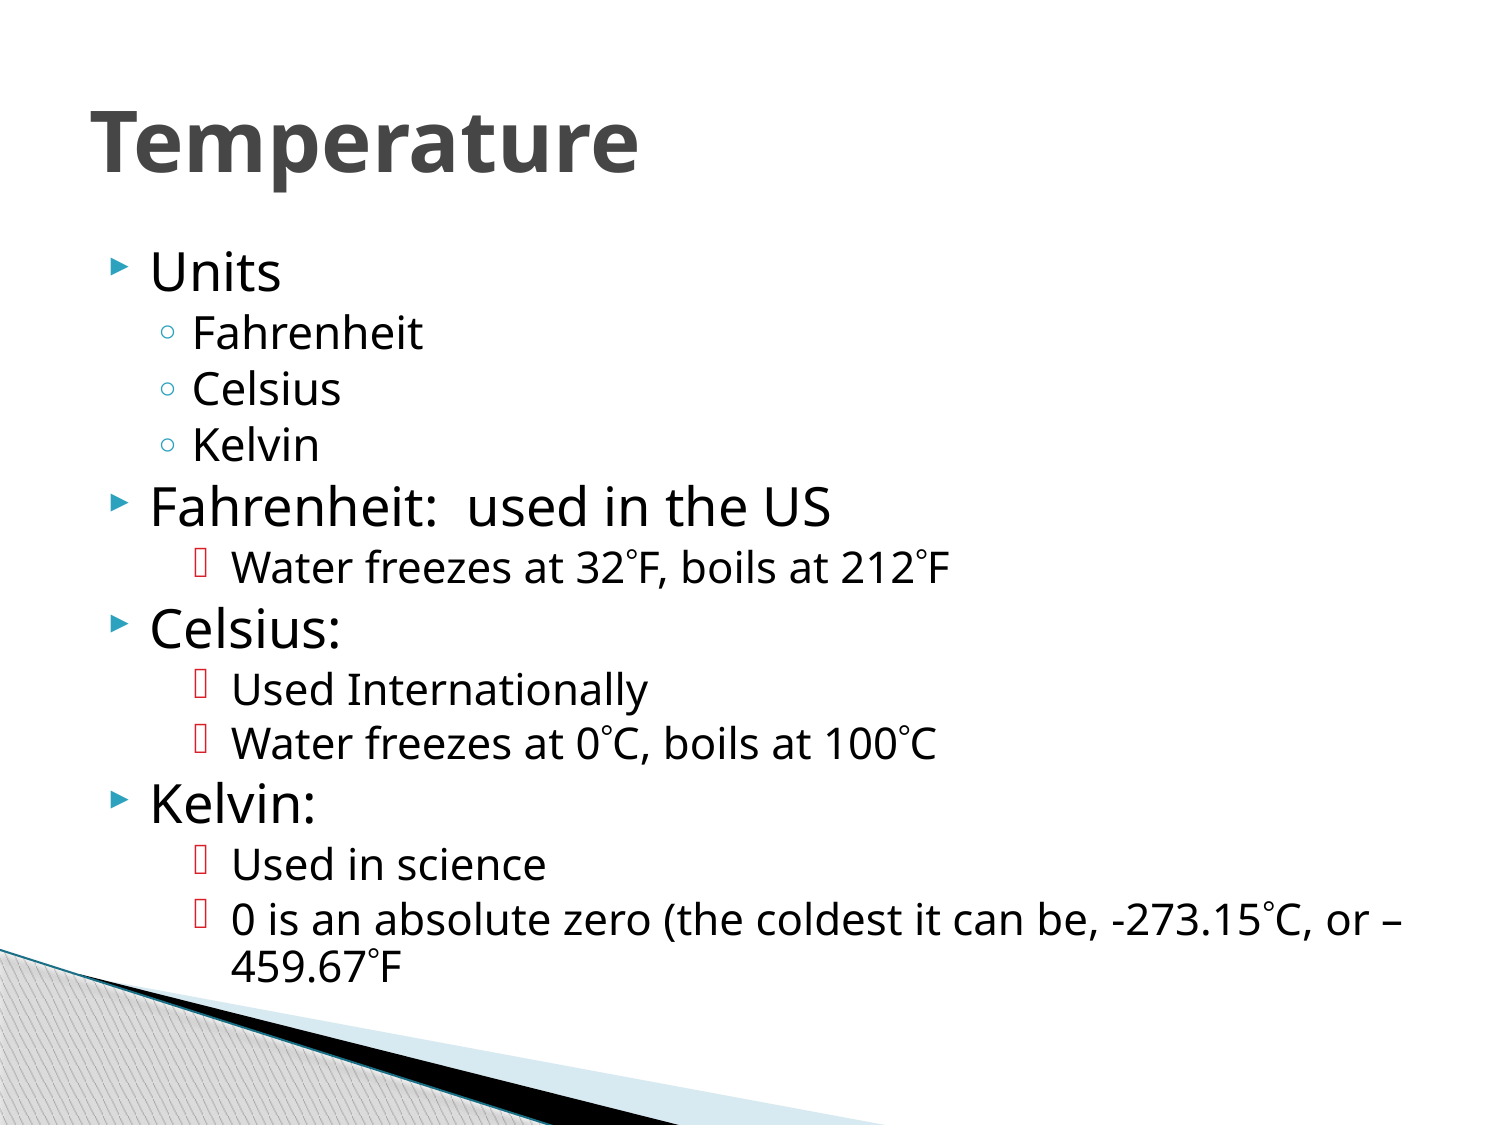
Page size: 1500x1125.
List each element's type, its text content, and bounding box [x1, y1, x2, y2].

list Units Fahrenheit Celsius Kelvin Fahrenheit: used in the US Water freezes at 32F, boils at 212F Celsius: Used Internationally Water freezes at 0C, boils at 100C Kelvin: Used in science 0 is an absolute zero (the coldest it can be, -273.15C, or –459.67F [75, 237, 1425, 1088]
title Temperature [75, 45, 1425, 233]
